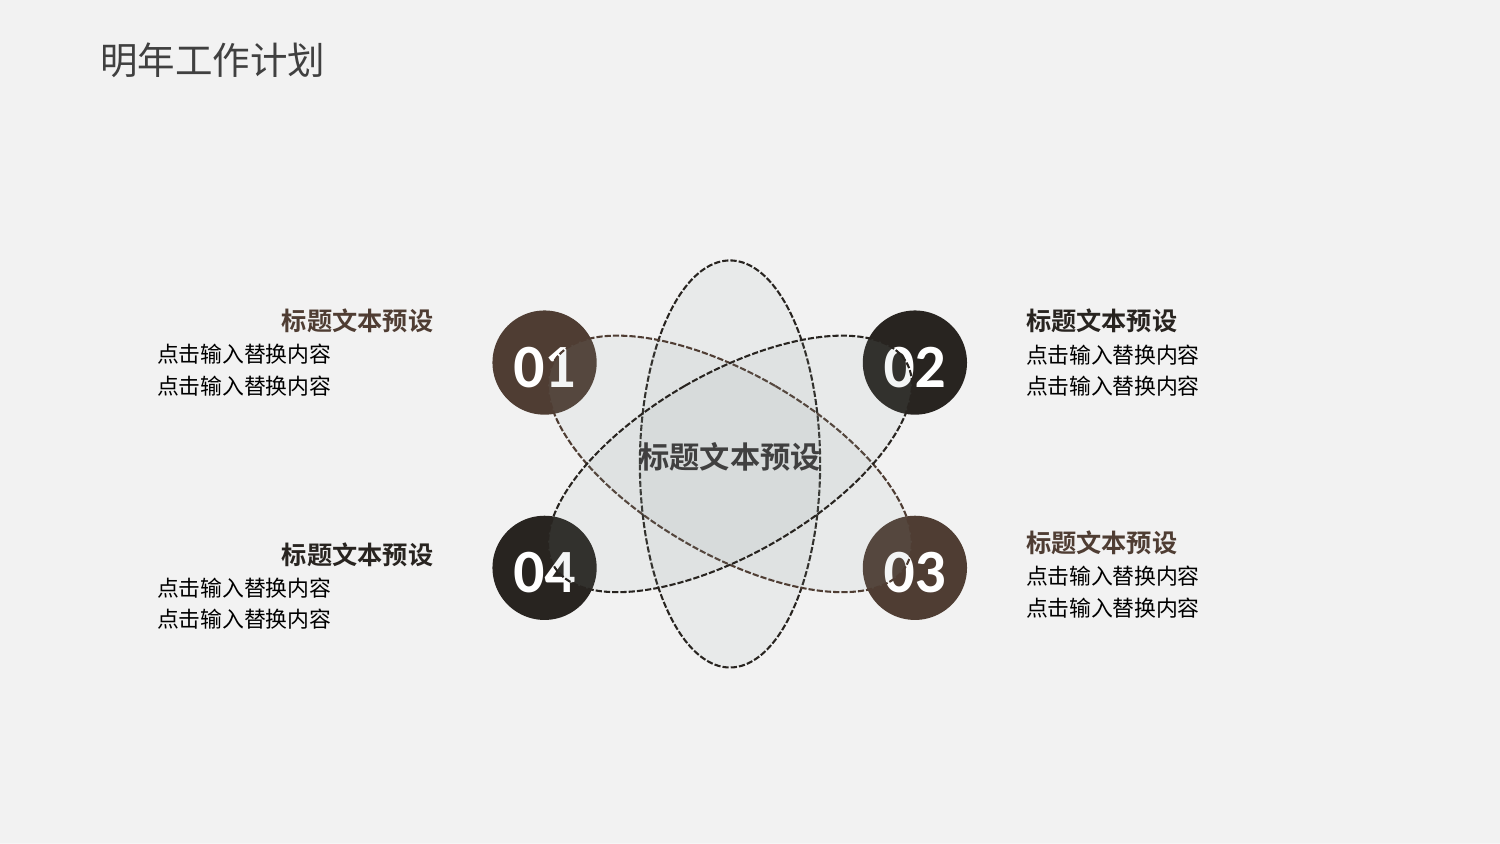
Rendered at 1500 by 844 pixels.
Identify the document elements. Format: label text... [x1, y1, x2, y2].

text_box 明年工作计划 [100, 28, 450, 91]
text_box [133, 305, 1326, 634]
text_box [526, 642, 934, 668]
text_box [526, 260, 934, 304]
